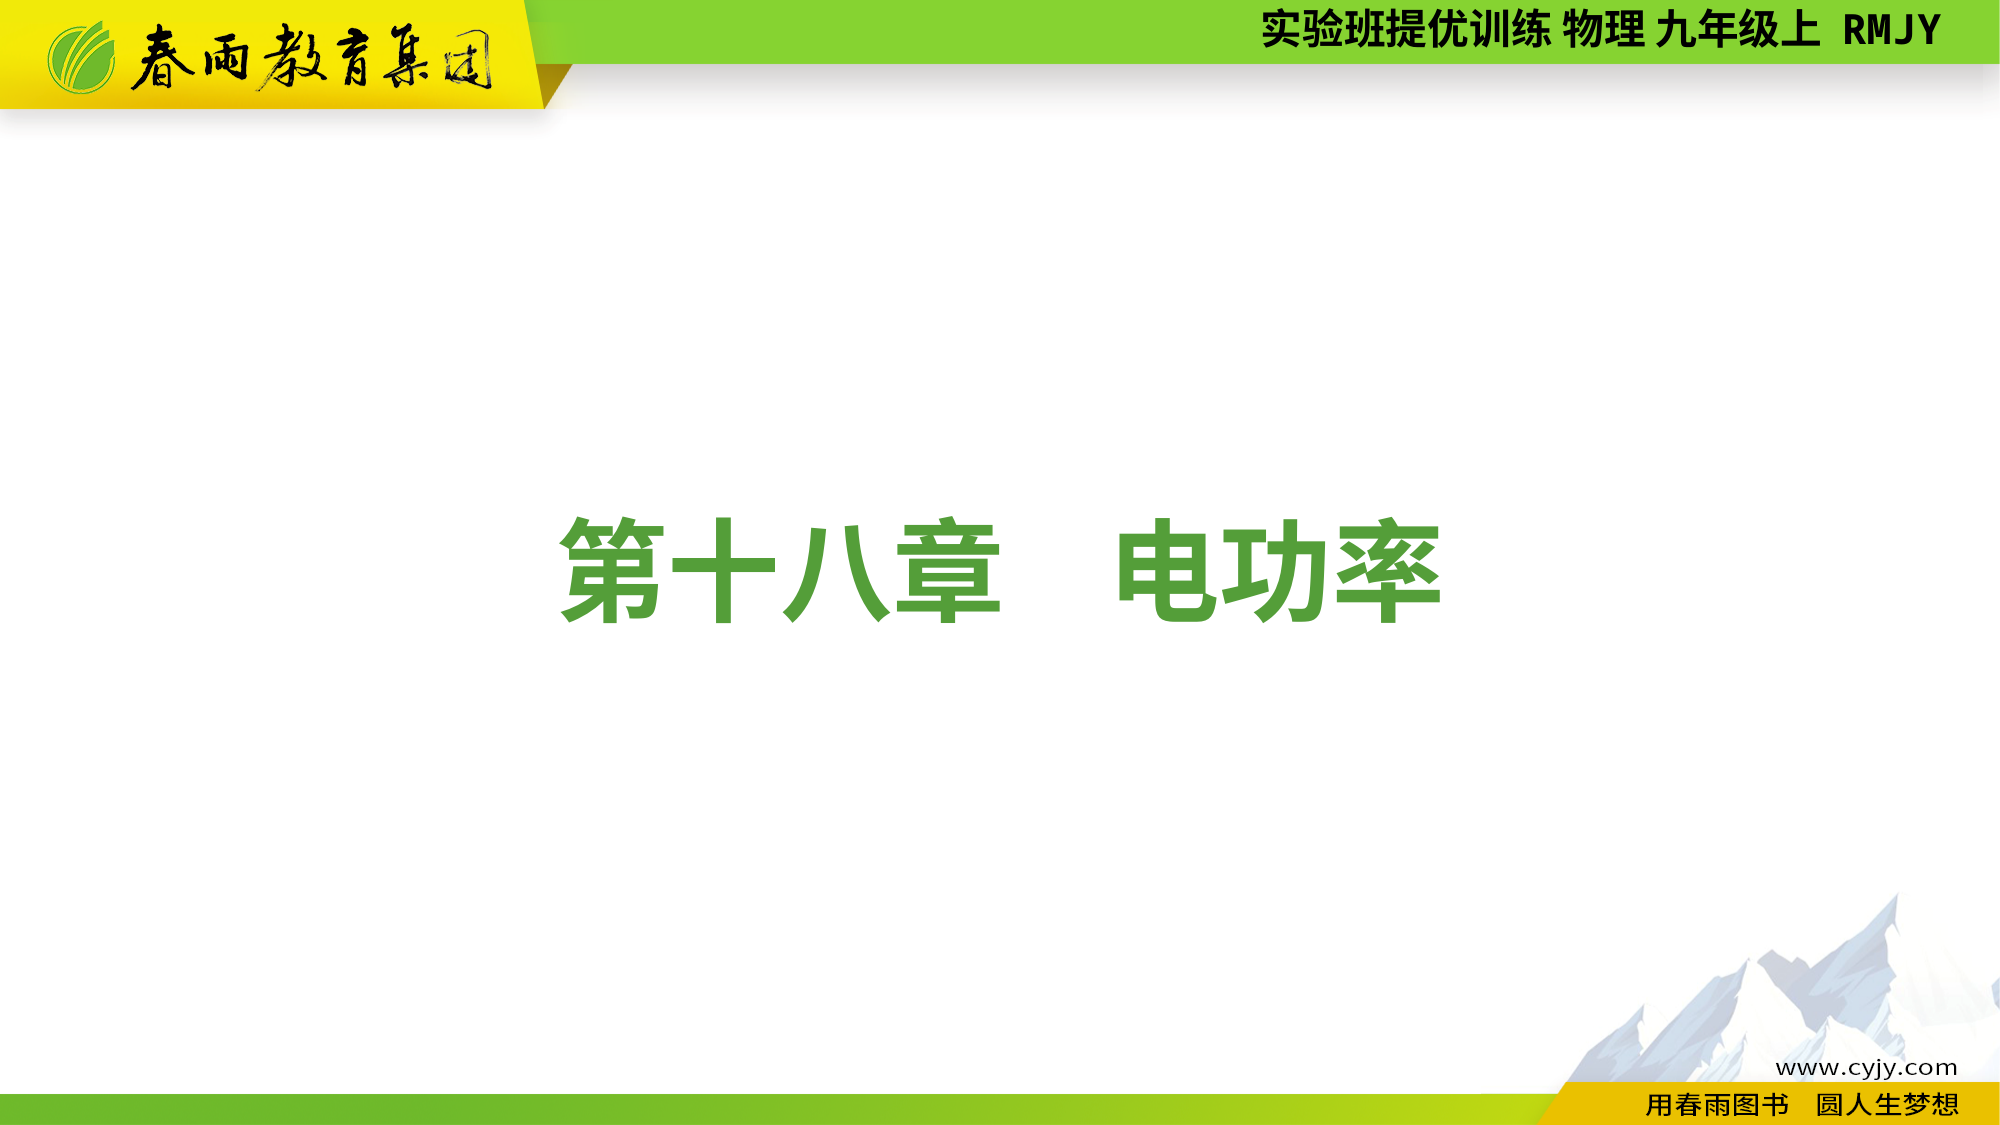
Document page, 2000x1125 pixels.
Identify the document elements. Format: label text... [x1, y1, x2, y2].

picture [0, 0, 2000, 1125]
text_box 第十八章 电功率 [54, 426, 1946, 644]
